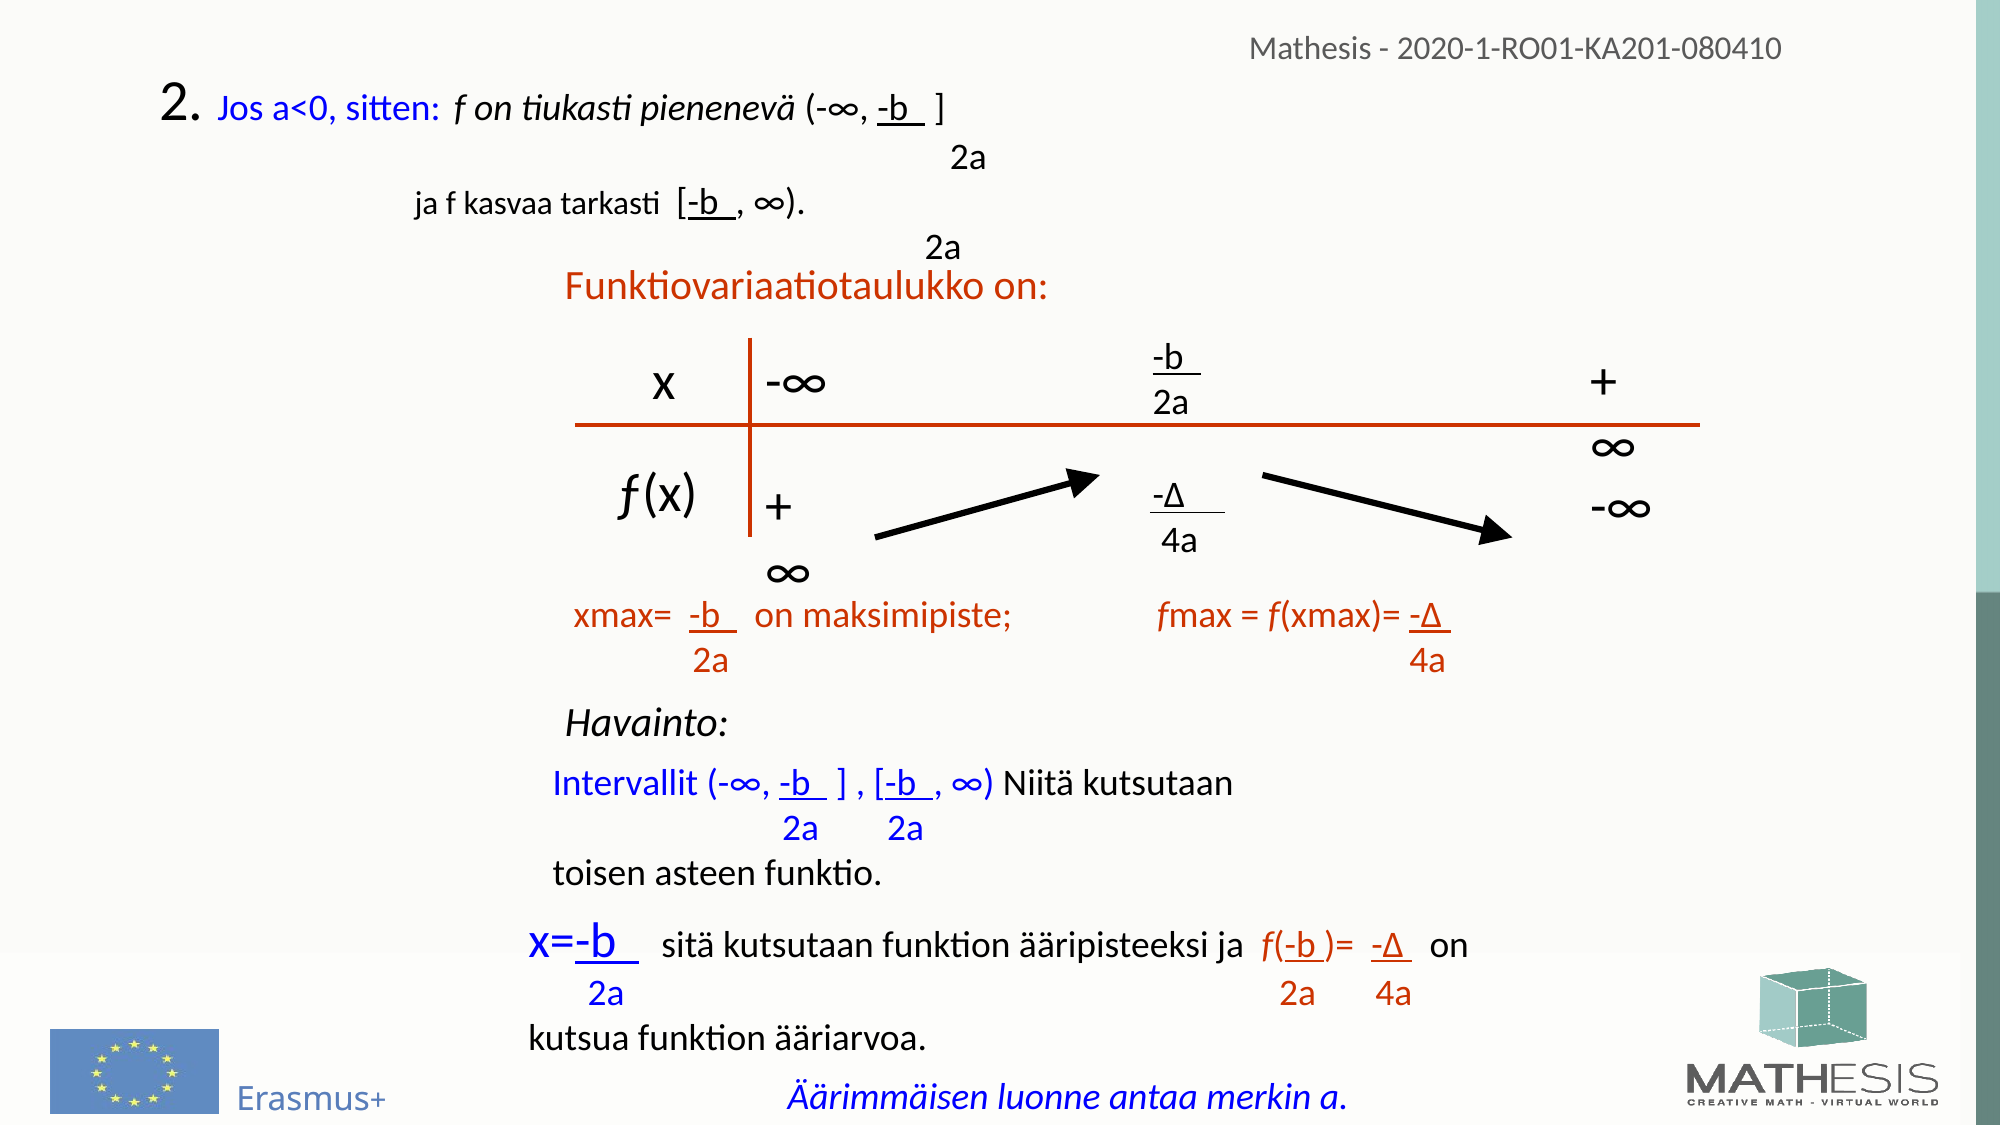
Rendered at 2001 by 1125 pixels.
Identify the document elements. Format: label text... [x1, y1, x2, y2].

text_box -b 2a [1137, 324, 1236, 424]
text_box +∞ [1574, 337, 1677, 418]
text_box Havainto: [549, 687, 859, 749]
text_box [874, 474, 1101, 538]
text_box ƒ(x) [599, 449, 734, 531]
text_box Äärimmäisen luonne antaa merkin a. [513, 1064, 1624, 1125]
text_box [1137, 462, 1262, 568]
text_box Intervallit (-∞, -b ] , [-b , ∞) Niitä kutsutaan 2a 2a toisen asteen funktio. [537, 749, 1677, 899]
text_box -∞ [751, 337, 852, 418]
text_box Δ>0 [1976, 0, 2000, 1125]
text_box x=-b sitä kutsutaan funktion ääripisteeksi ja f(-b )= -Δ on 2a 2a 4a kutsua funktion ääriarvoa. [513, 899, 1750, 1066]
text_box Funktiovariaatiotaulukko on: [549, 249, 1182, 315]
text_box Δ>0 [1664, 928, 1961, 1125]
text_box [1262, 474, 1513, 538]
text_box +∞ [754, 462, 852, 537]
text_box Δ>0 [50, 1029, 219, 1114]
text_box -∞ [1574, 462, 1677, 537]
text_box x [637, 337, 700, 418]
text_box xmax= -b on maksimipiste; fmax = f(xmax)= -Δ 2a 4a [549, 537, 1713, 733]
text_box 2. Jos a<0, sitten: f on tiukasti pienenevä (-∞, -b ] 2a ja f kasvaa tarkasti [-b , ∞). 2a [144, 54, 1255, 275]
